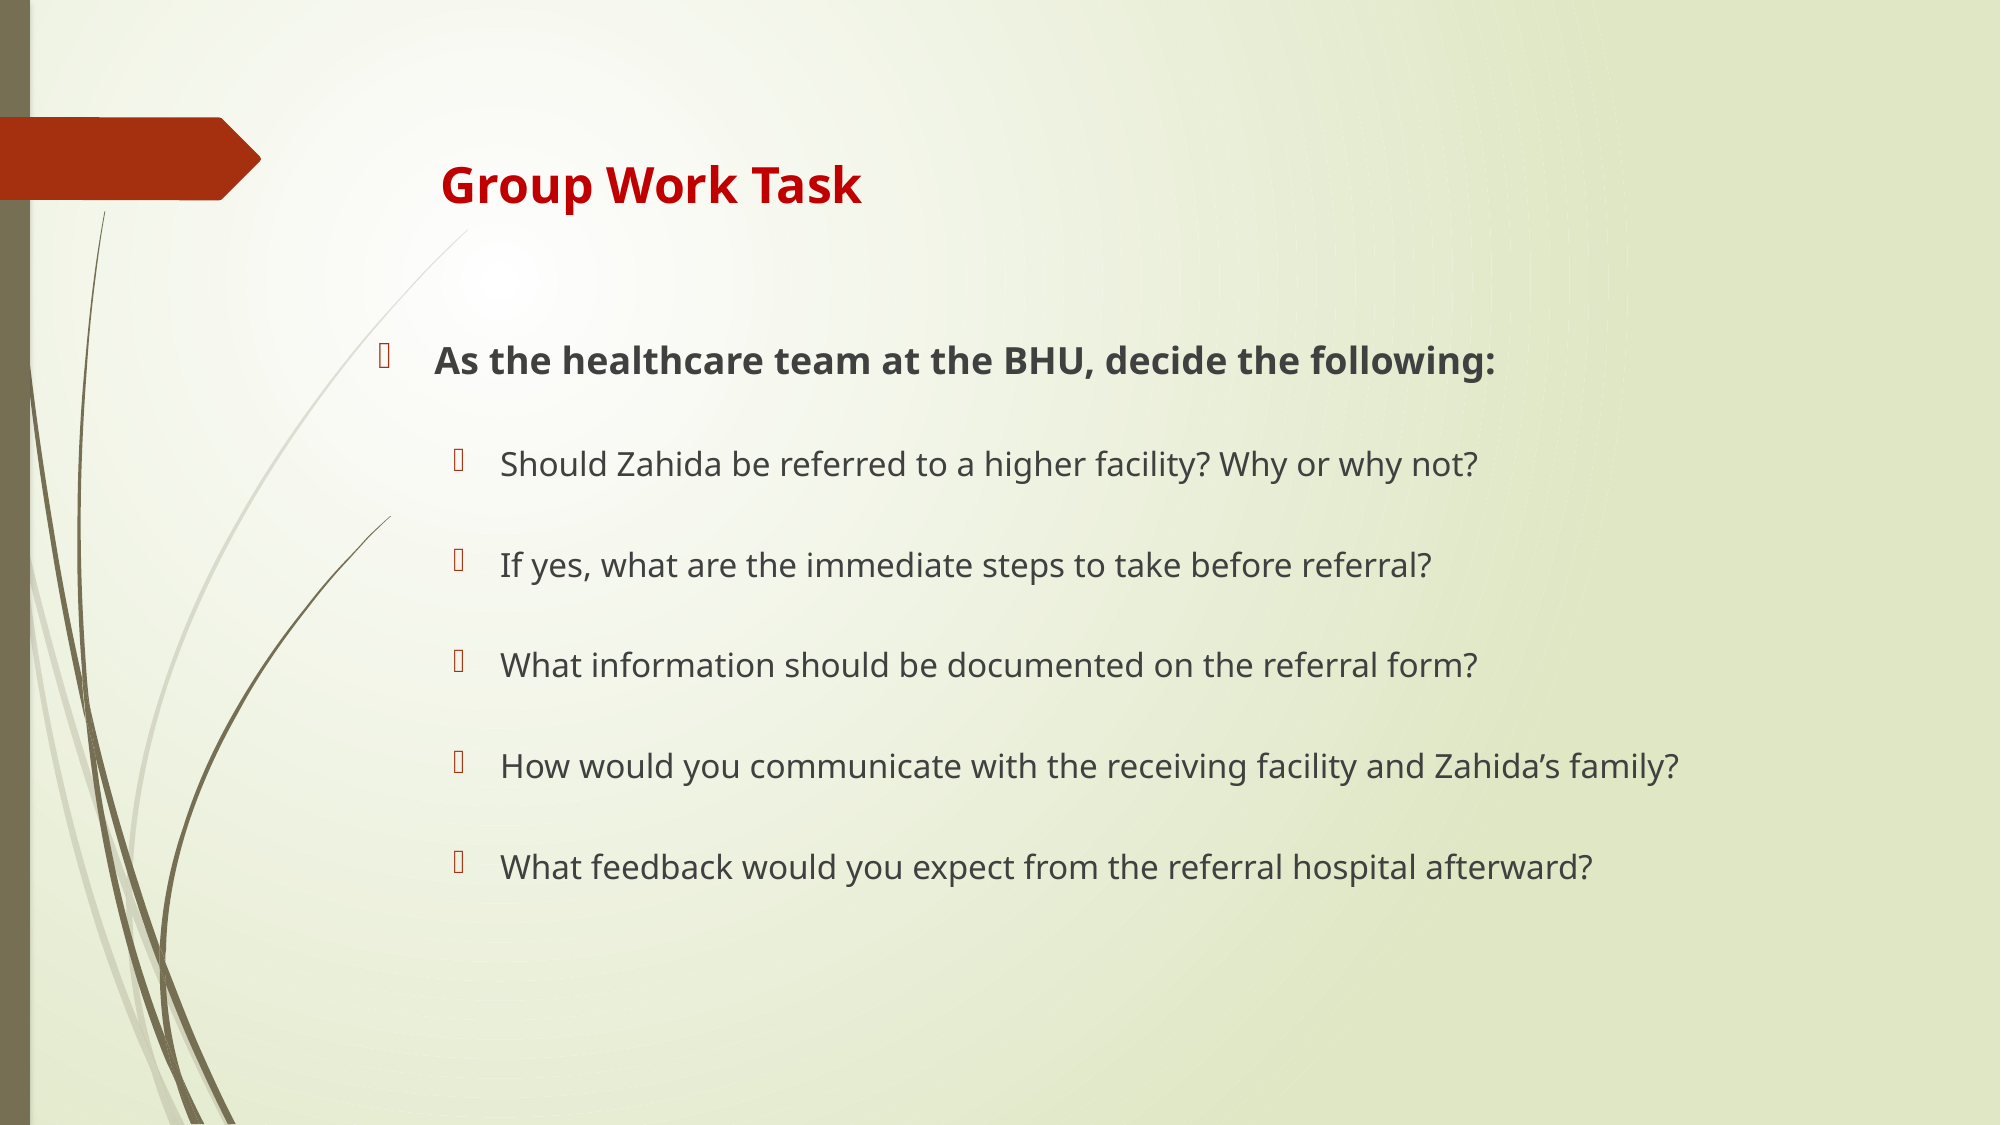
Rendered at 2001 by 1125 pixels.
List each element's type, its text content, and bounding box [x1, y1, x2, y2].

list As the healthcare team at the BHU, decide the following: Should Zahida be referred to a higher facility? Why or why not? If yes, what are the immediate steps to take before referral? What information should be documented on the referral form? How would you communicate with the receiving facility and Zahida’s family? What feedback would you expect from the referral hospital afterward? [363, 284, 1888, 979]
title Group Work Task [425, 146, 1888, 267]
